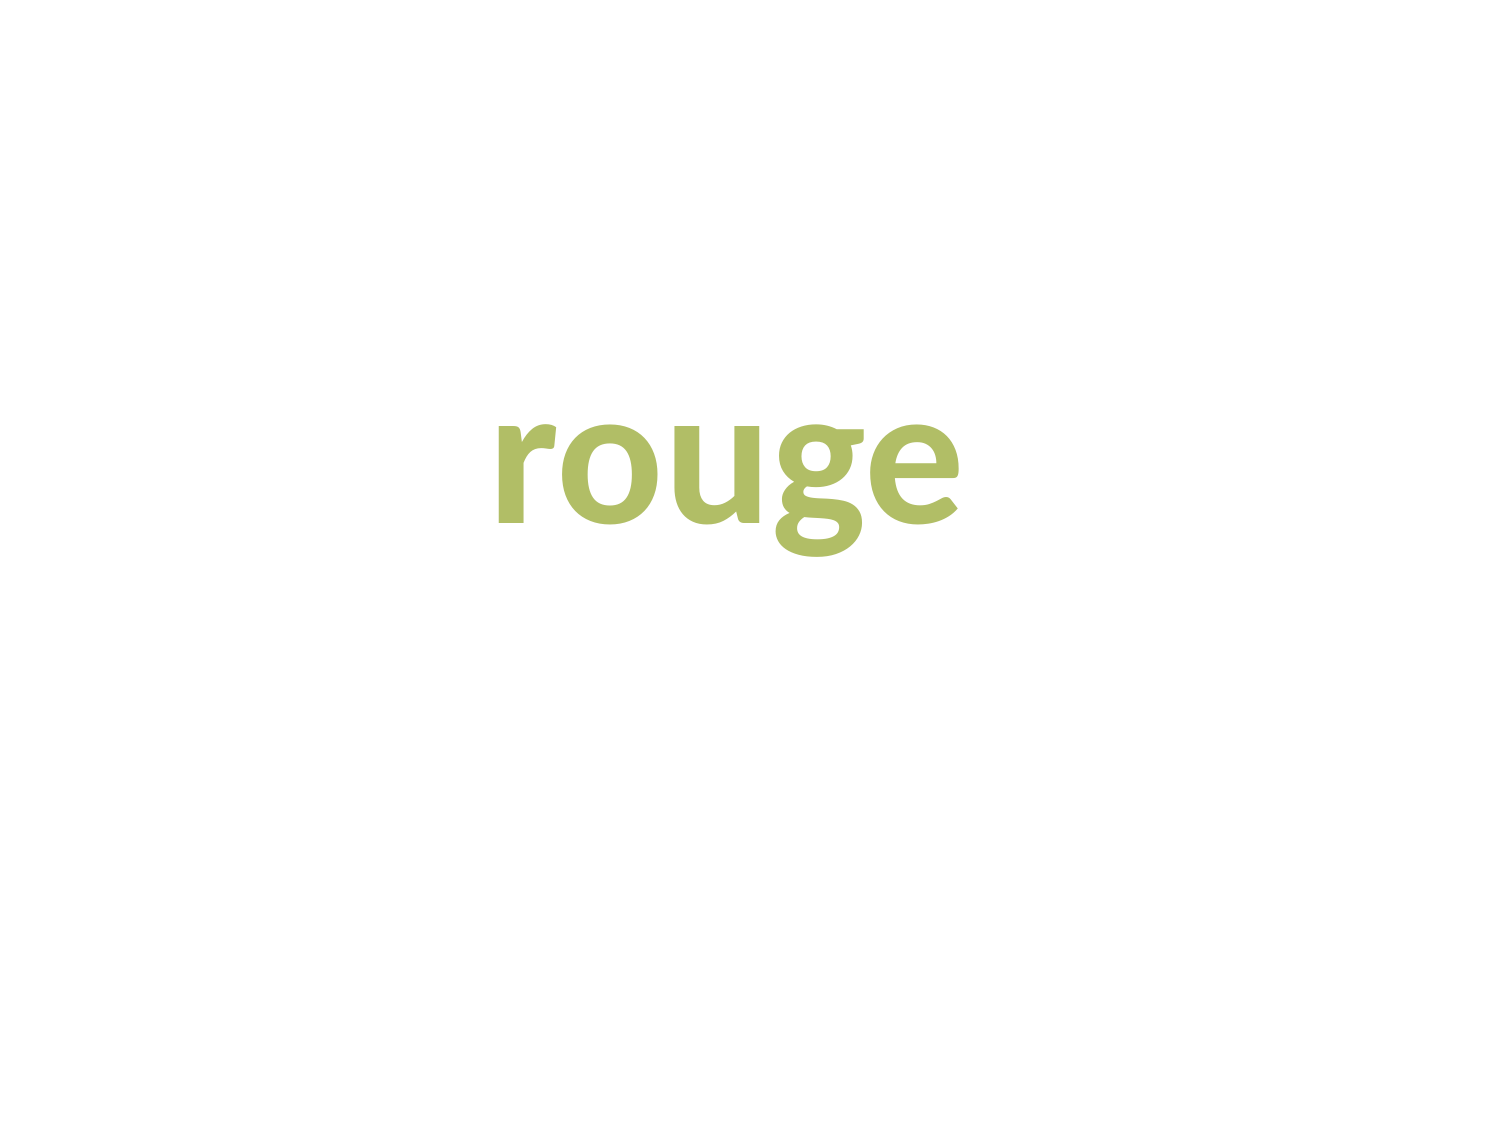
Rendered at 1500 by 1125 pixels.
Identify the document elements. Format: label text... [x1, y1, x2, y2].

text_box rouge [222, 316, 1231, 572]
